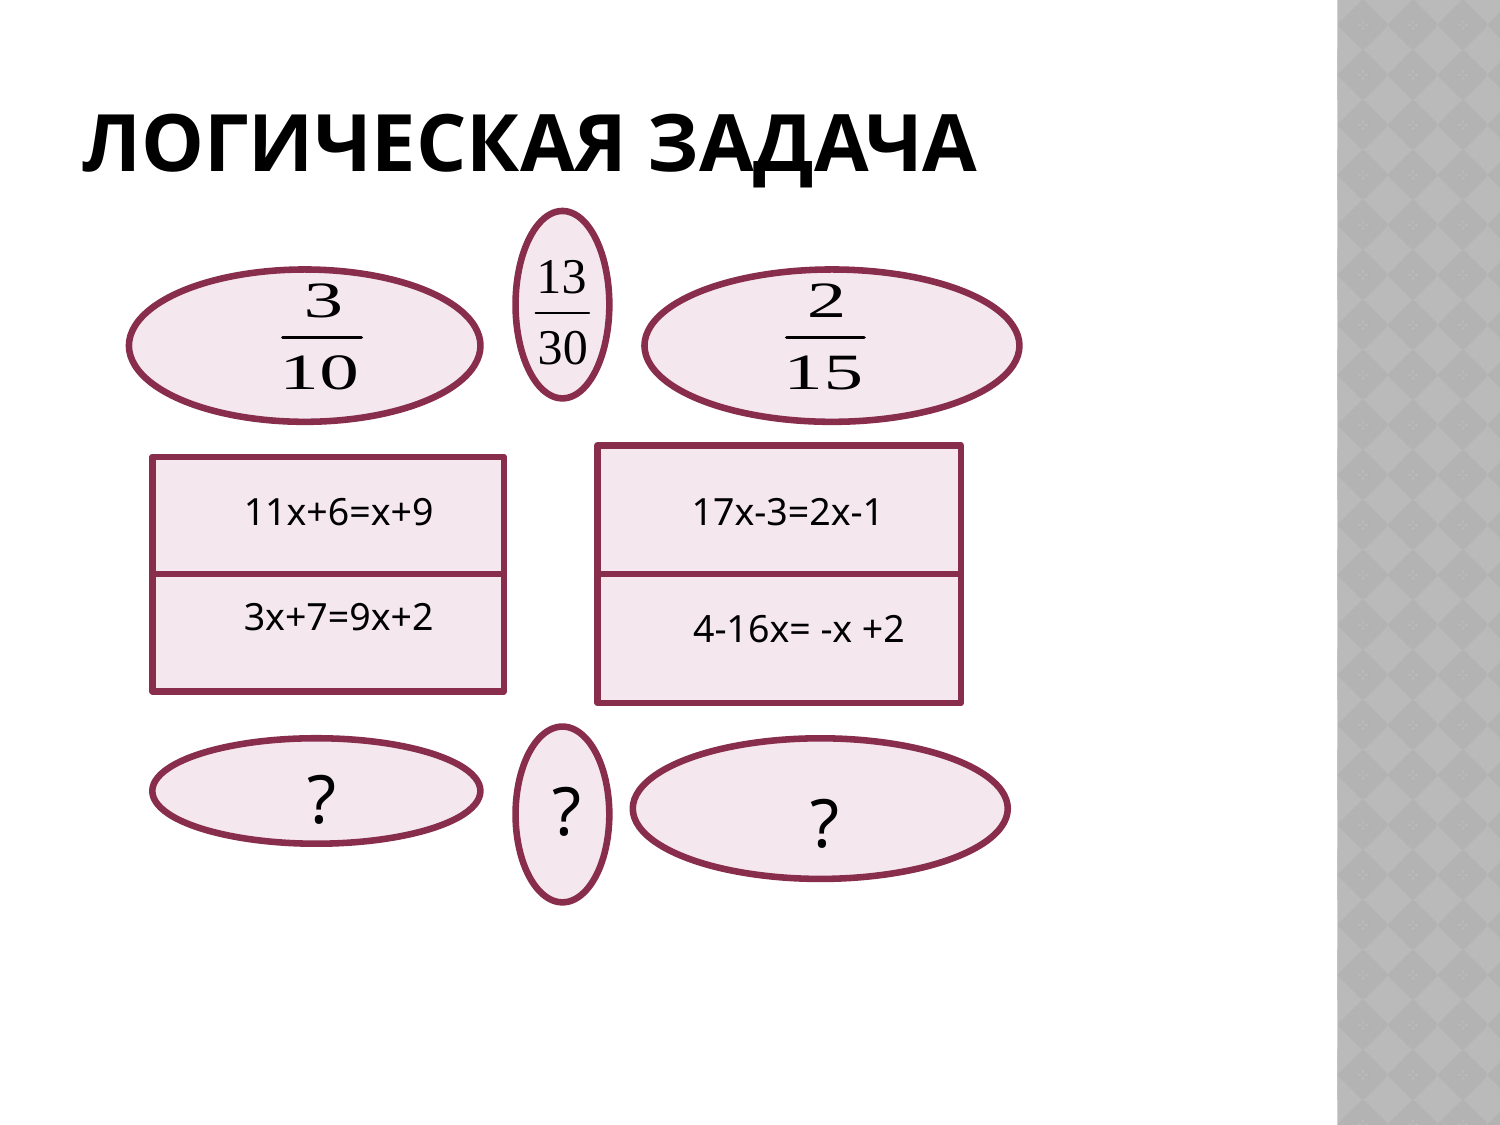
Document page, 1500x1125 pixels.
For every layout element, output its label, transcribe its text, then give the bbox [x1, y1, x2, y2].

text_box [629, 735, 1012, 883]
text_box [605, 252, 613, 357]
text_box [594, 442, 964, 577]
text_box [125, 267, 484, 426]
text_box 3х+7=9х+2 [228, 585, 449, 646]
text_box [512, 207, 603, 360]
text_box 17х-3=2х-1 [676, 480, 899, 541]
text_box [149, 734, 484, 847]
text_box [512, 723, 613, 906]
text_box [594, 577, 964, 706]
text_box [526, 245, 599, 376]
text_box ? [537, 761, 596, 857]
text_box [149, 571, 507, 695]
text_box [269, 269, 376, 402]
text_box [641, 268, 1023, 426]
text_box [772, 269, 880, 402]
text_box 11х+6=х+9 [228, 480, 449, 541]
text_box [149, 454, 507, 571]
text_box 4-16х= -х +2 [678, 597, 920, 658]
text_box ? [292, 749, 340, 845]
title Логическая задача [75, 52, 1263, 188]
text_box ? [795, 773, 854, 869]
text_box [534, 385, 591, 402]
